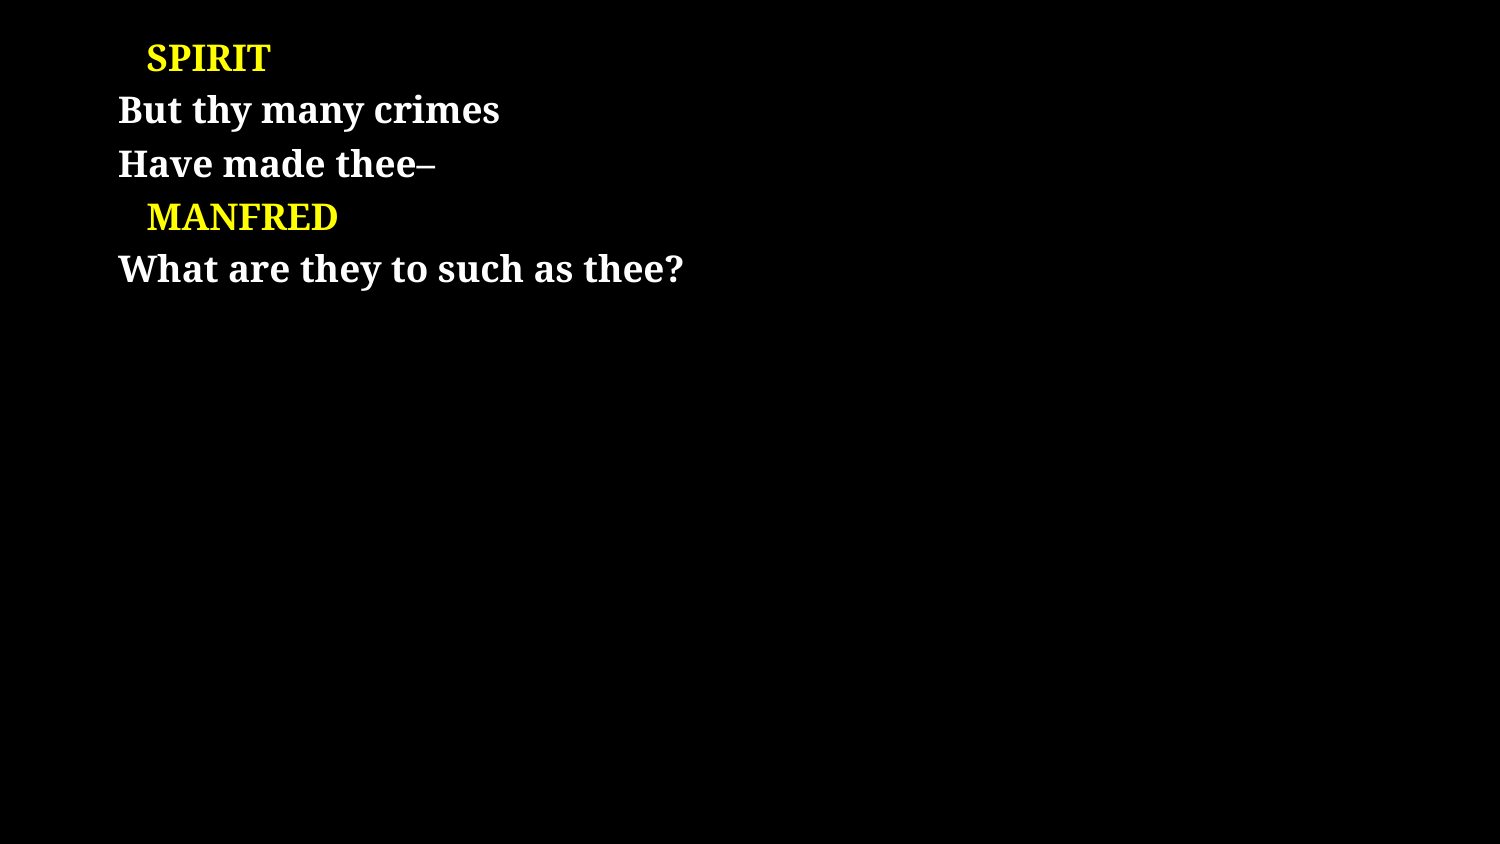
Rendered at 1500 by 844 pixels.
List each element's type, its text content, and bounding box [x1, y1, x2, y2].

title SPIRIT But thy many crimes Have made thee– Manfred What are they to such as thee? [103, 17, 1397, 299]
